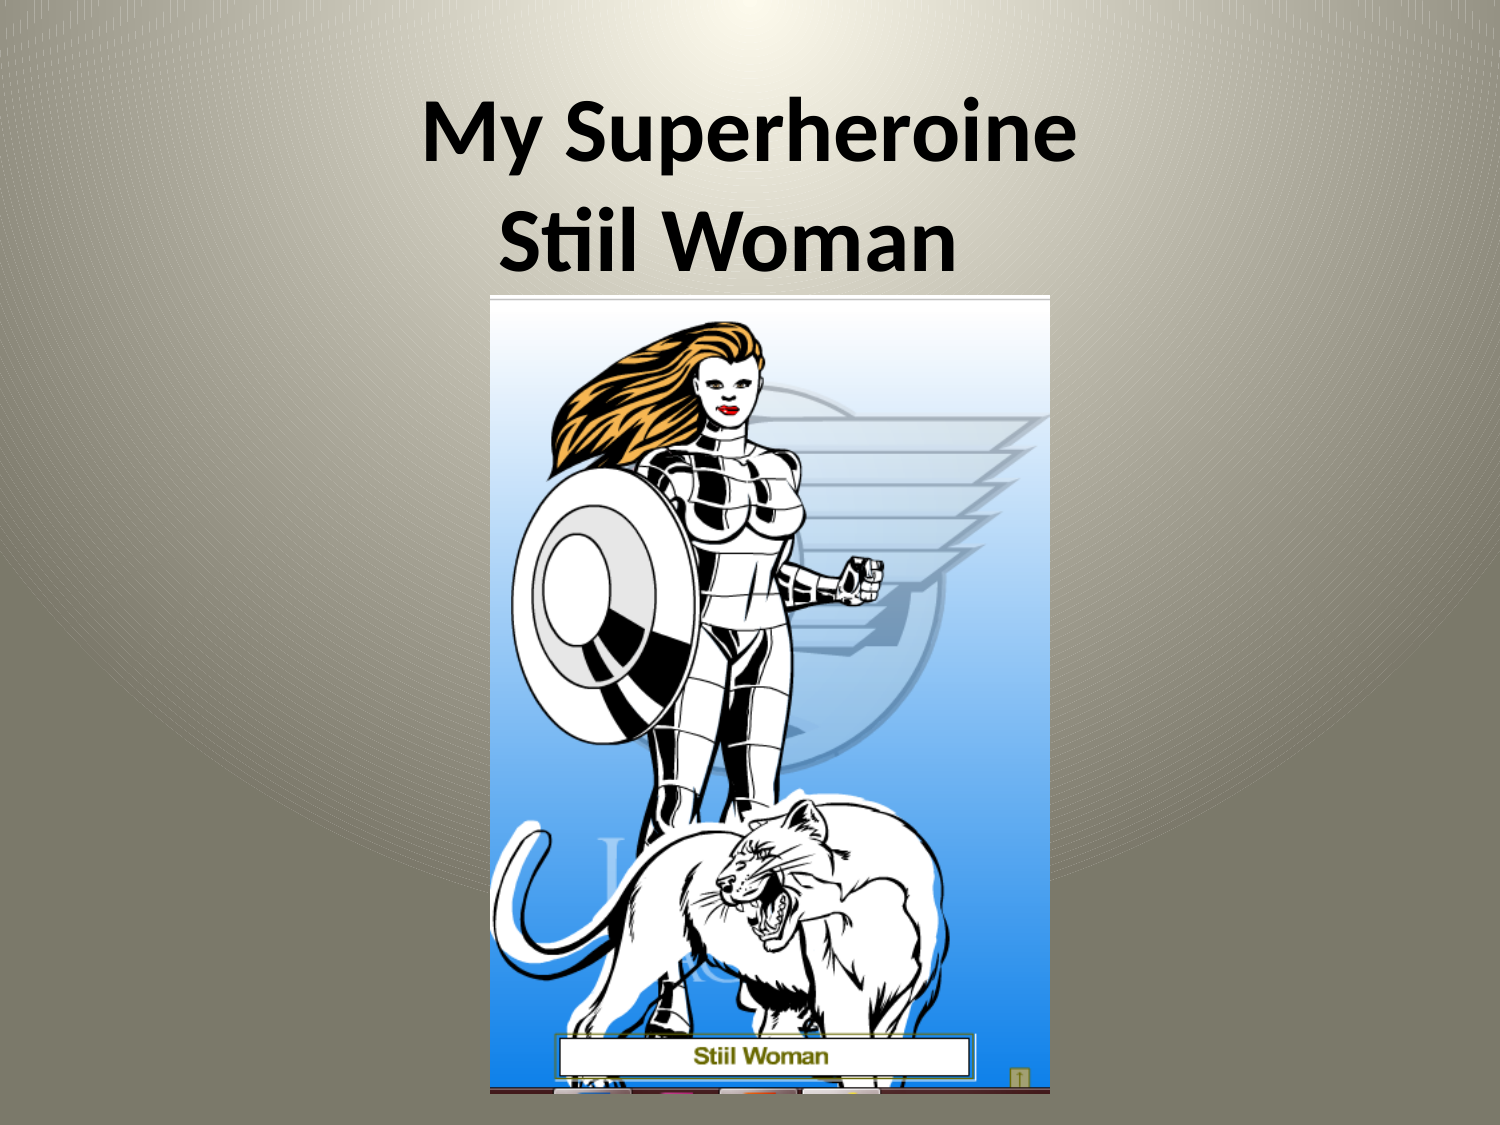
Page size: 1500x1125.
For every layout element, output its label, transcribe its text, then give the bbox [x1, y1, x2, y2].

title My Superheroine Stiil Woman [112, 59, 1388, 301]
picture [489, 294, 1051, 1095]
